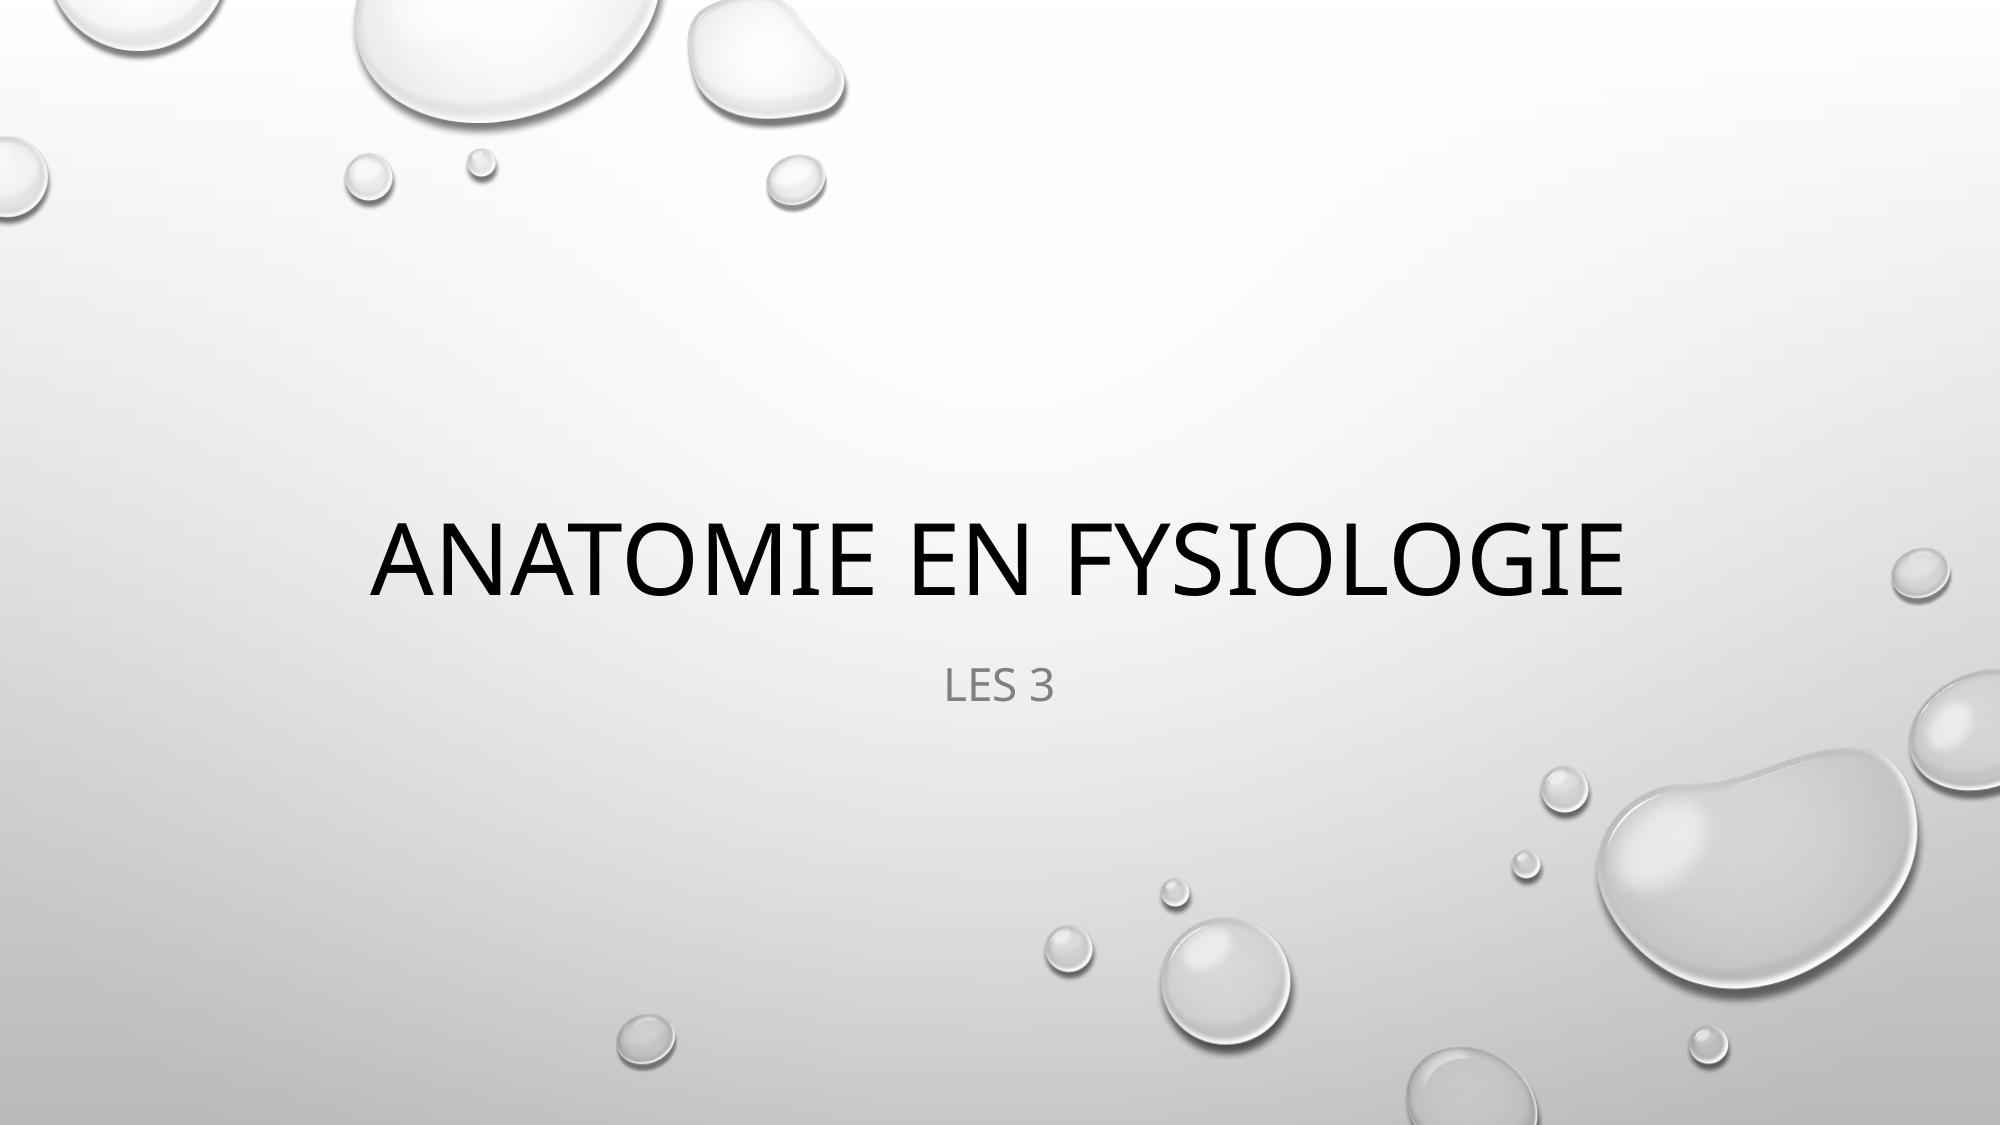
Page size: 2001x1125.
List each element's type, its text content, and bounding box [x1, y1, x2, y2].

subtitle Les 3 [287, 637, 1713, 863]
picture [0, 0, 2000, 1125]
title Anatomie en Fysiologie [287, 213, 1713, 625]
